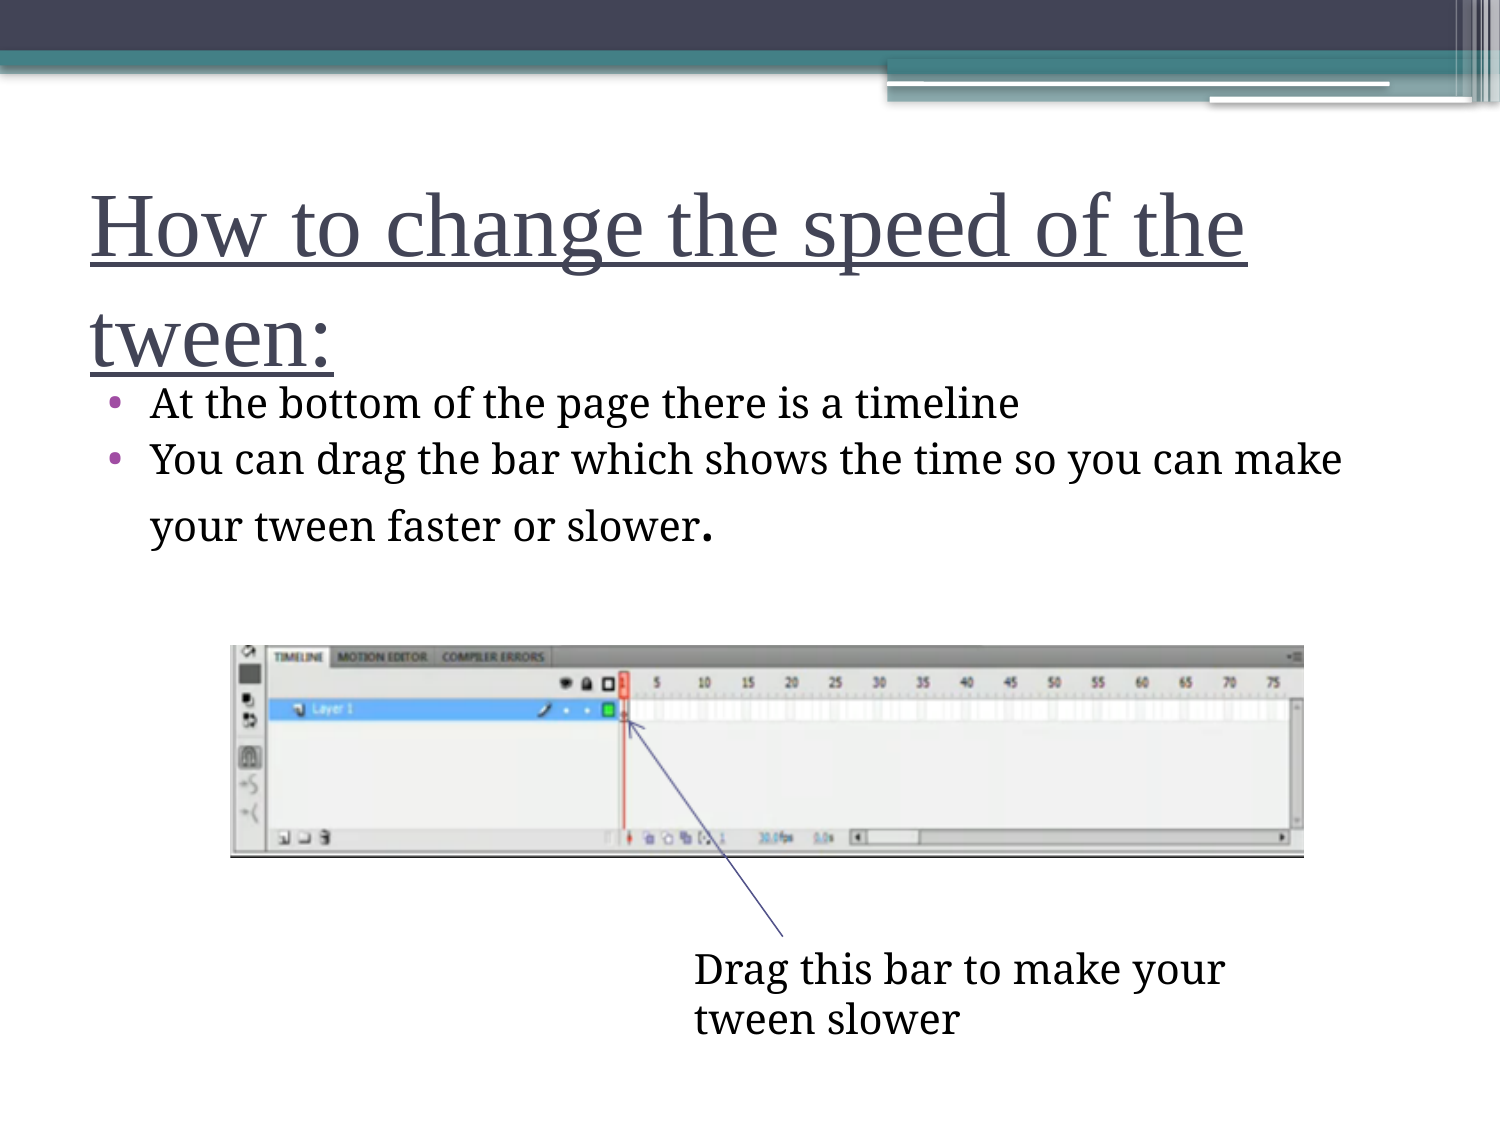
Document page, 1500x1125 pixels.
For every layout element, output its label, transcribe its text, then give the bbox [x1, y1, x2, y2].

text_box Drag this bar to make your tween slower [679, 935, 1329, 1051]
title How to change the speed of the tween: [75, 187, 1425, 363]
list At the bottom of the page there is a timeline You can drag the bar which shows the time so you can make your tween faster or slower. [75, 368, 1425, 1079]
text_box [723, 853, 783, 937]
picture [229, 644, 1305, 858]
